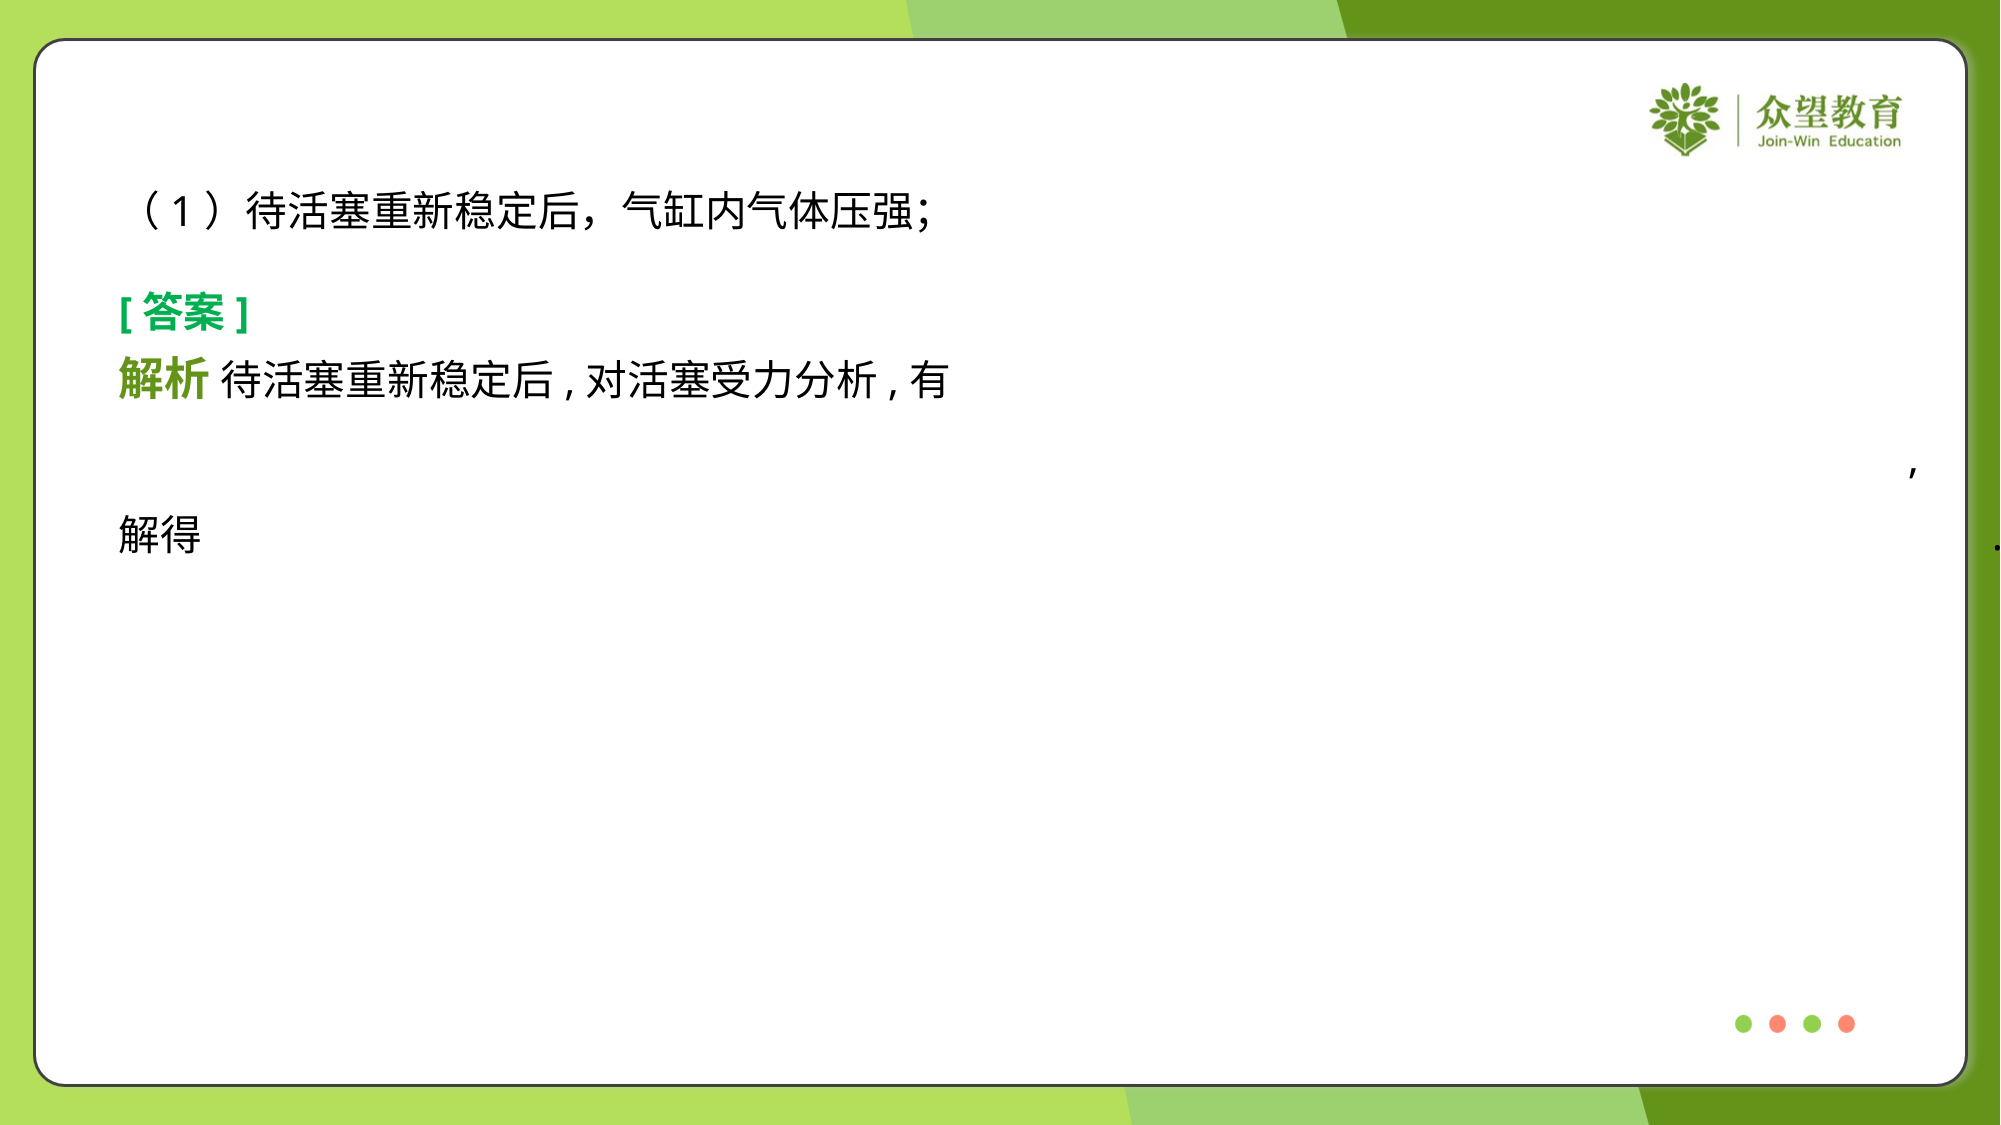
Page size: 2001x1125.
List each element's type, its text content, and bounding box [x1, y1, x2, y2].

picture [0, 0, 2000, 1125]
text_box （1）待活塞重新稳定后，气缸内气体压强； [118, 159, 1883, 227]
